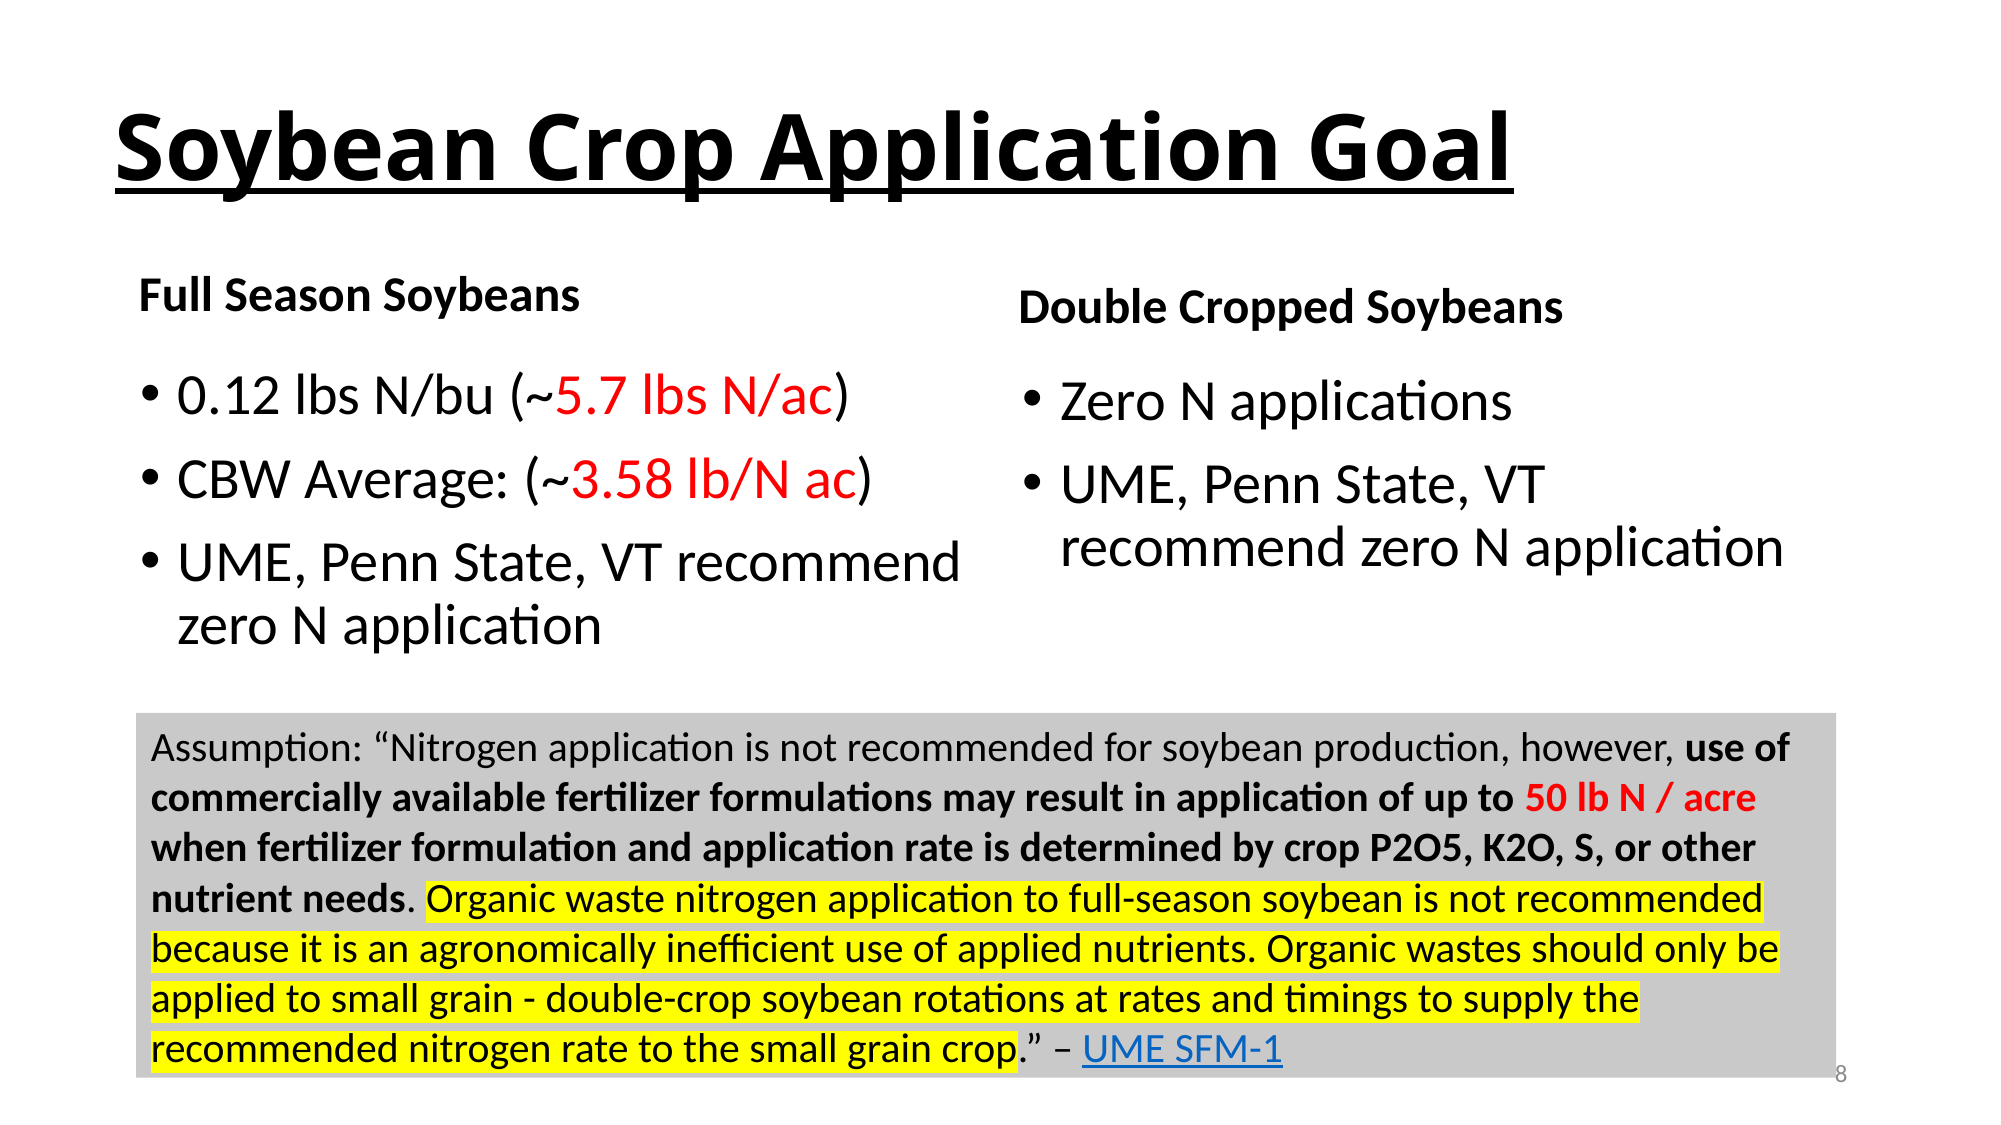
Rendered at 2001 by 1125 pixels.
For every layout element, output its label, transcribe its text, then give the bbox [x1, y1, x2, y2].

list Zero N applications UME, Penn State, VT recommend zero N application [1007, 362, 1859, 596]
list Full Season Soybeans [123, 195, 970, 331]
title Soybean Crop Application Goal [99, 45, 1900, 258]
text_box Assumption: “Nitrogen application is not recommended for soybean production, however, use of commercially available fertilizer formulations may result in application of up to 50 lb N / acre when fertilizer formulation and application rate is determined by crop P2O5, K2O, S, or other nutrient needs. Organic waste nitrogen application to full-season soybean is not recommended because it is an agronomically inefficient use of applied nutrients. Organic wastes should only be applied to small grain - double-crop soybean rotations at rates and timings to supply the recommended nitrogen rate to the small grain crop.” – UME SFM-1 [136, 712, 1837, 1078]
list Double Cropped Soybeans [1003, 206, 1854, 342]
list 0.12 lbs N/bu (~5.7 lbs N/ac) CBW Average: (~3.58 lb/N ac) UME, Penn State, VT recommend zero N application [125, 356, 1010, 753]
slide_number 8 [1412, 1042, 1863, 1103]
